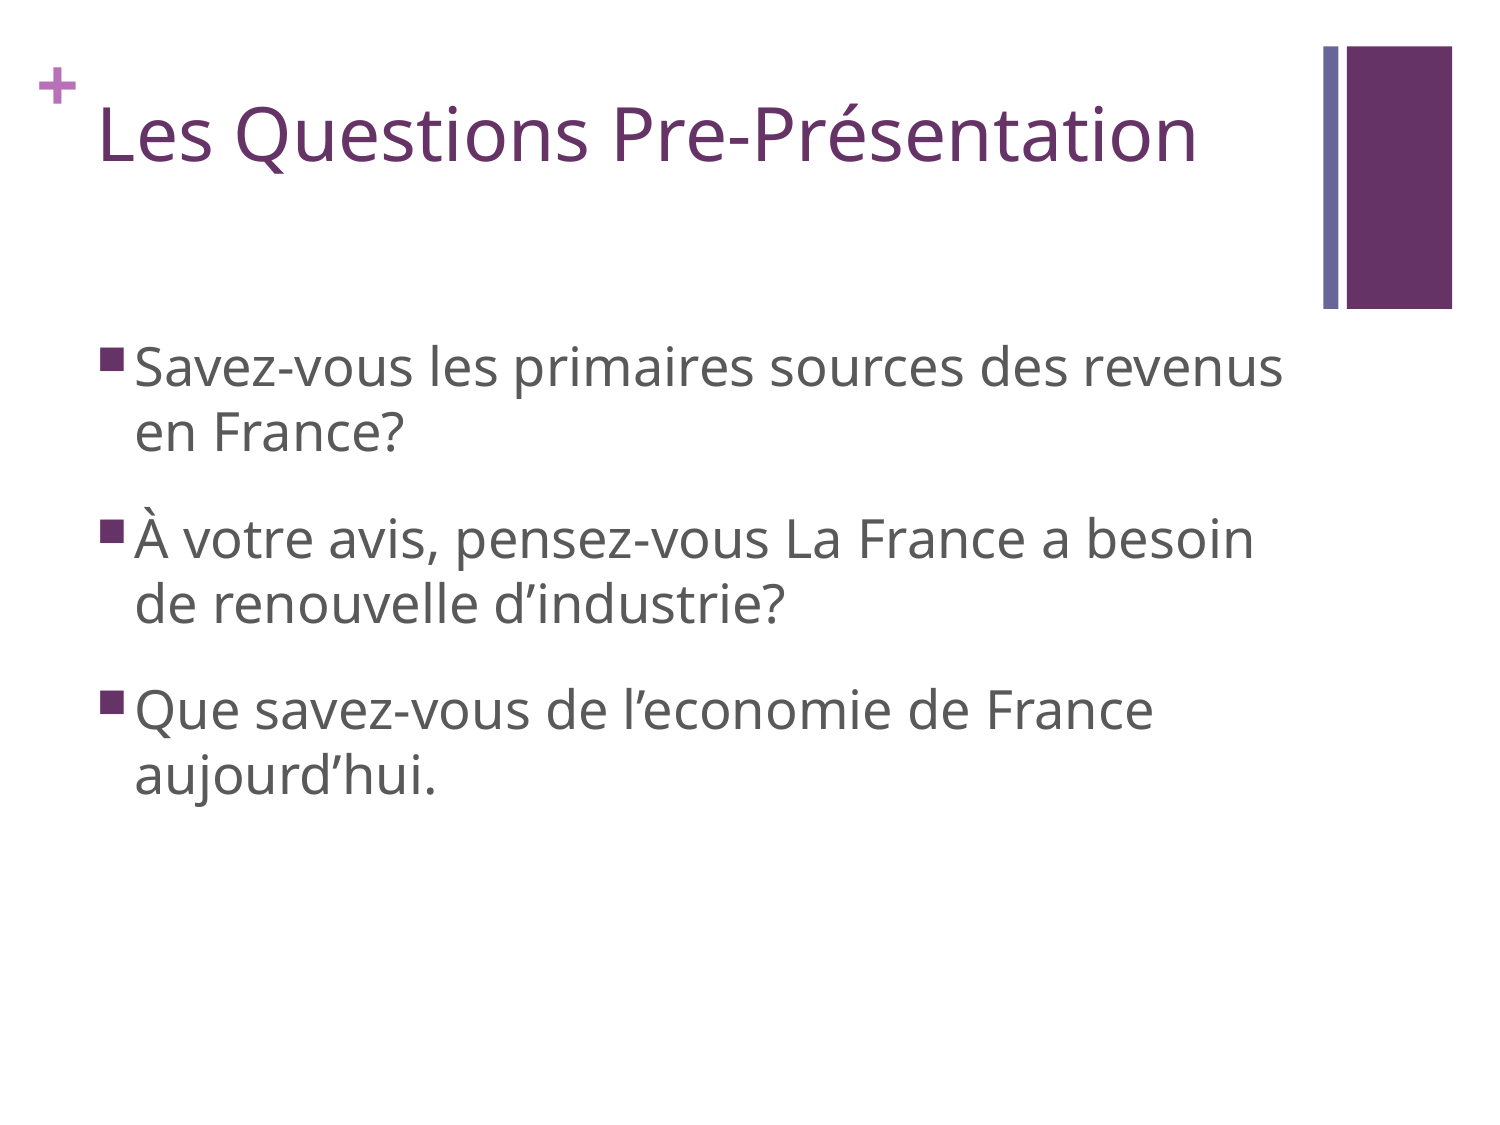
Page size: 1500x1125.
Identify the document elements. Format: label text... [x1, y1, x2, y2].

title Les Questions Pre-Présentation [81, 79, 1322, 263]
list Savez-vous les primaires sources des revenus en France? À votre avis, pensez-vous La France a besoin de renouvelle d’industrie? Que savez-vous de l’economie de France aujourd’hui. [81, 324, 1322, 1005]
